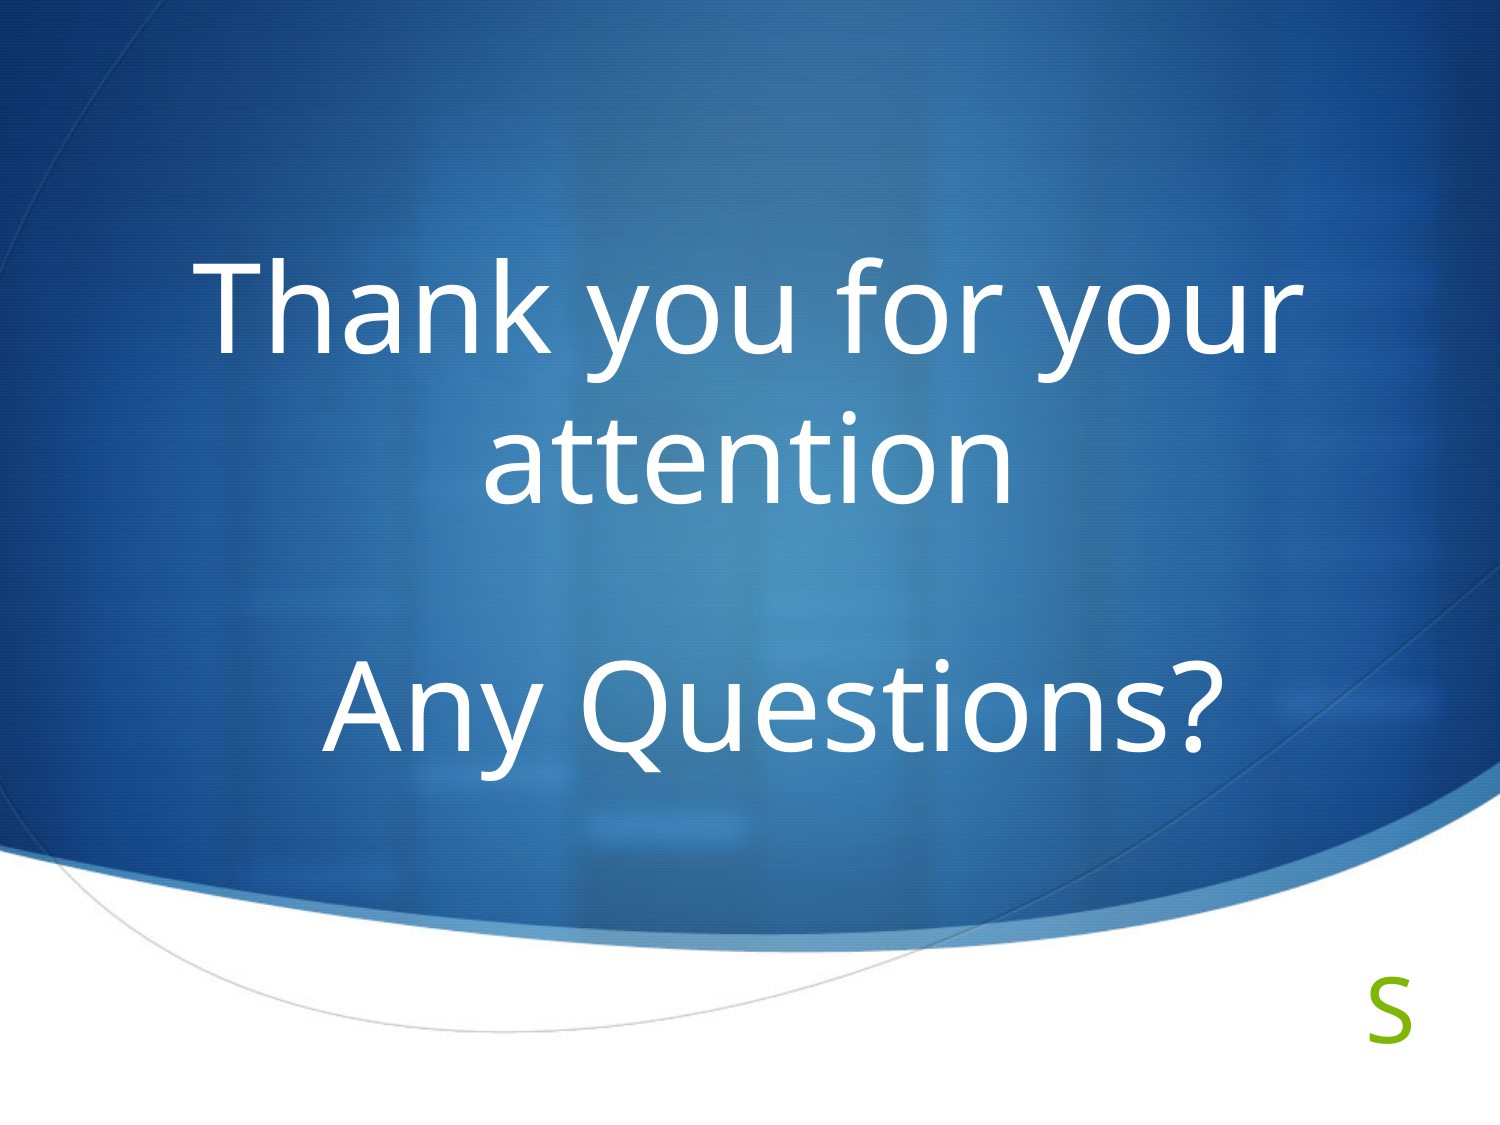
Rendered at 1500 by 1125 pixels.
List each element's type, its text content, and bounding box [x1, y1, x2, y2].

text_box Any Questions? [99, 460, 1450, 777]
title Thank you for your attention [75, 212, 1425, 529]
picture [0, 0, 1500, 1125]
